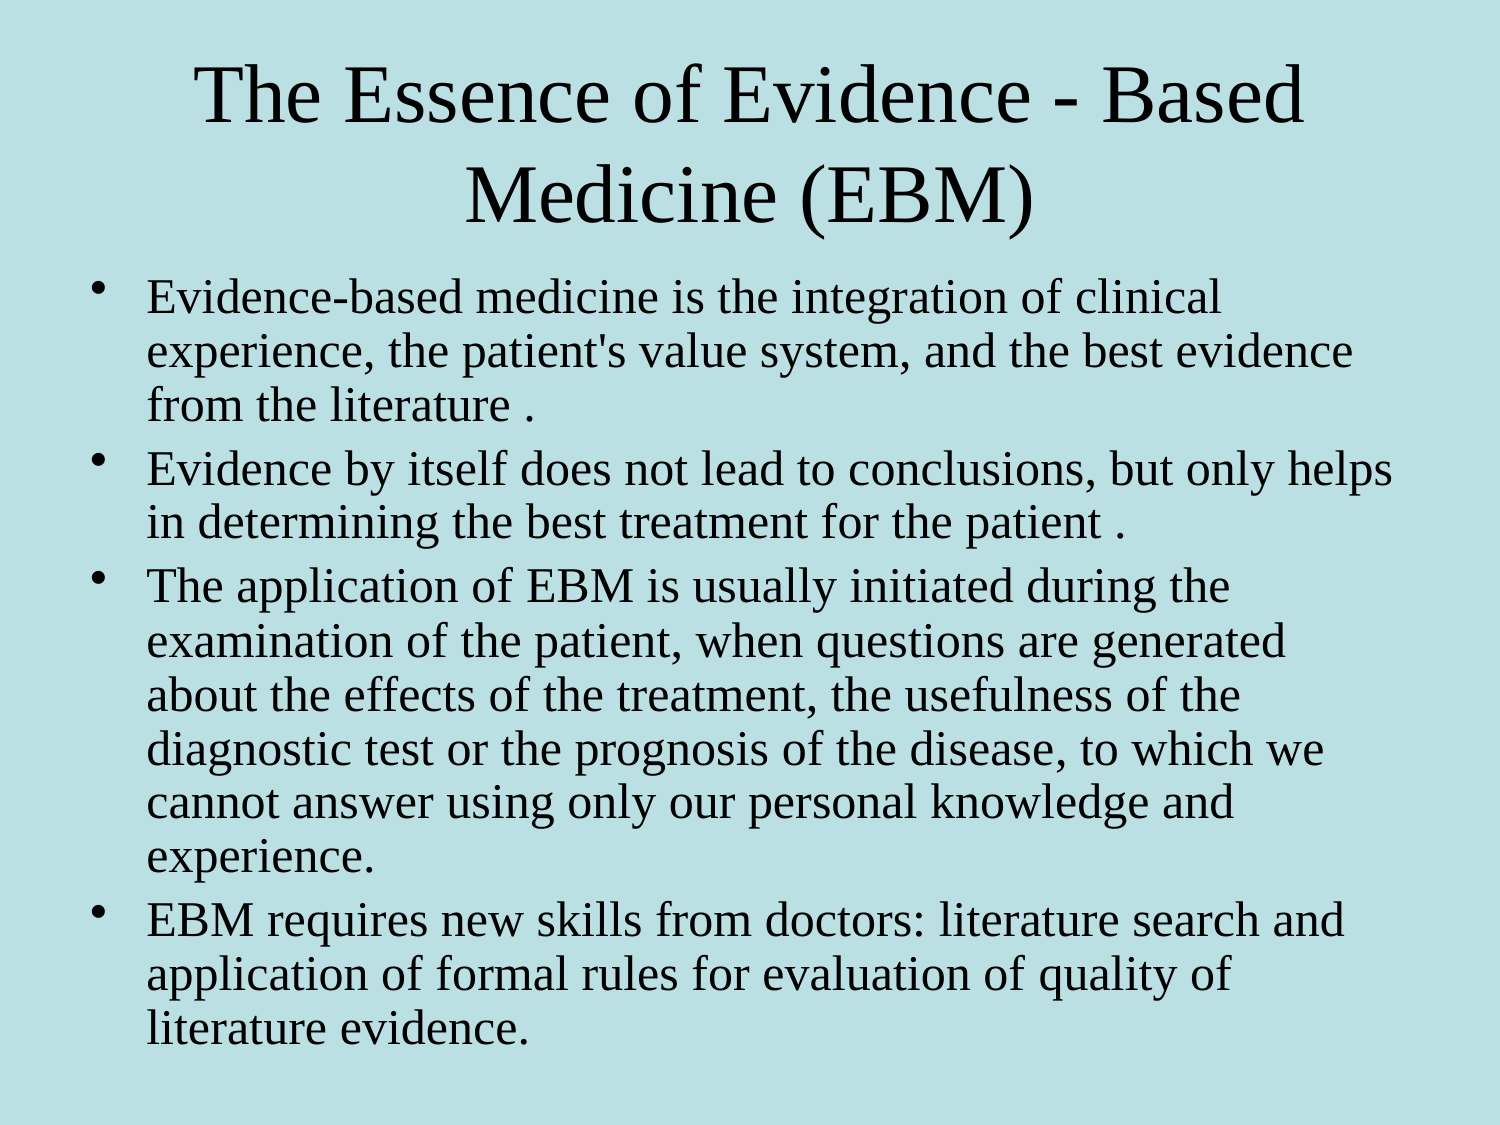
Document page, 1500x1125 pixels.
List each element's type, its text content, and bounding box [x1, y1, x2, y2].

list Evidence-based medicine is the integration of clinical experience, the patient's value system, and the best evidence from the literature . Evidence by itself does not lead to conclusions, but only helps in determining the best treatment for the patient . The application of EBM is usually initiated during the examination of the patient, when questions are generated about the effects of the treatment, the usefulness of the diagnostic test or the prognosis of the disease, to which we cannot answer using only our personal knowledge and experience. EBM requires new skills from doctors: literature search and application of formal rules for evaluation of quality of literature evidence. [75, 262, 1425, 1005]
title The Essence of Evidence - Based Medicine (EBM) [75, 45, 1425, 233]
